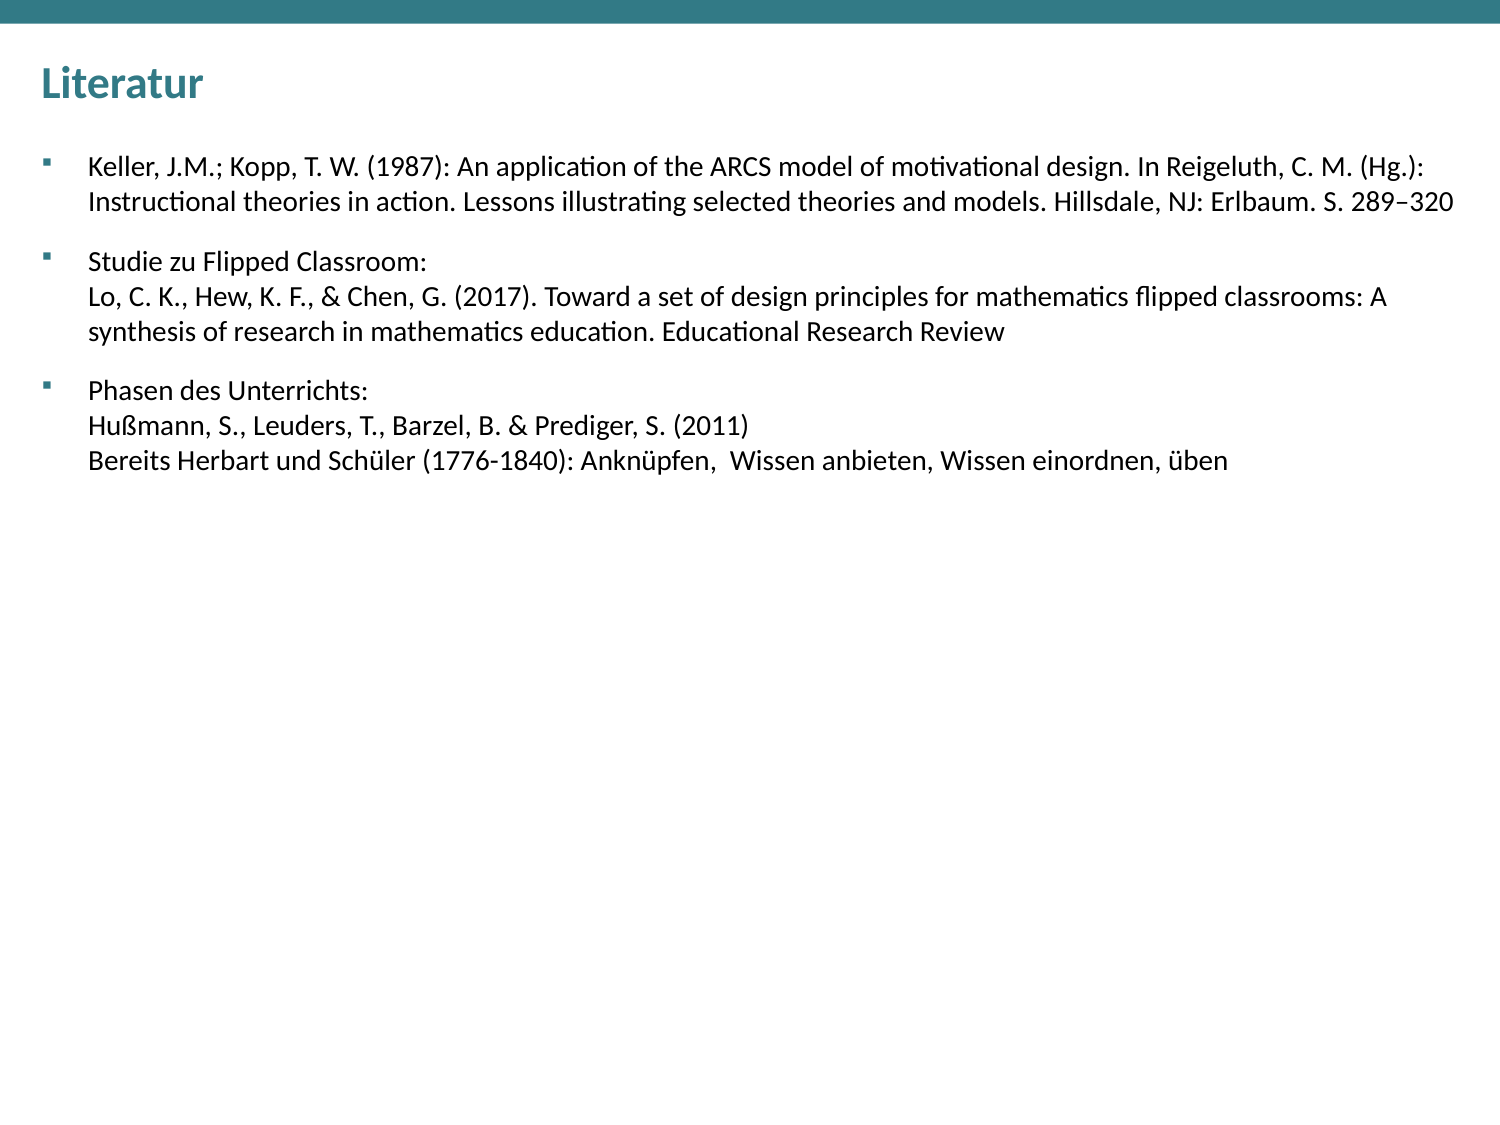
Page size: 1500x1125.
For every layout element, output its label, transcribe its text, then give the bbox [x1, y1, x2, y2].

list Keller, J.M.; Kopp, T. W. (1987): An application of the ARCS model of motivational design. In Reigeluth, C. M. (Hg.): Instructional theories in action. Lessons illustrating selected theories and models. Hillsdale, NJ: Erlbaum. S. 289–320 Studie zu Flipped Classroom: Lo, C. K., Hew, K. F., & Chen, G. (2017). Toward a set of design principles for mathematics flipped classrooms: A synthesis of research in mathematics education. Educational Research Review Phasen des Unterrichts: Hußmann, S., Leuders, T., Barzel, B. & Prediger, S. (2011) Bereits Herbart und Schüler (1776-1840): Anknüpfen, Wissen anbieten, Wissen einordnen, üben [41, 147, 1459, 1063]
title Literatur [41, 53, 1459, 119]
